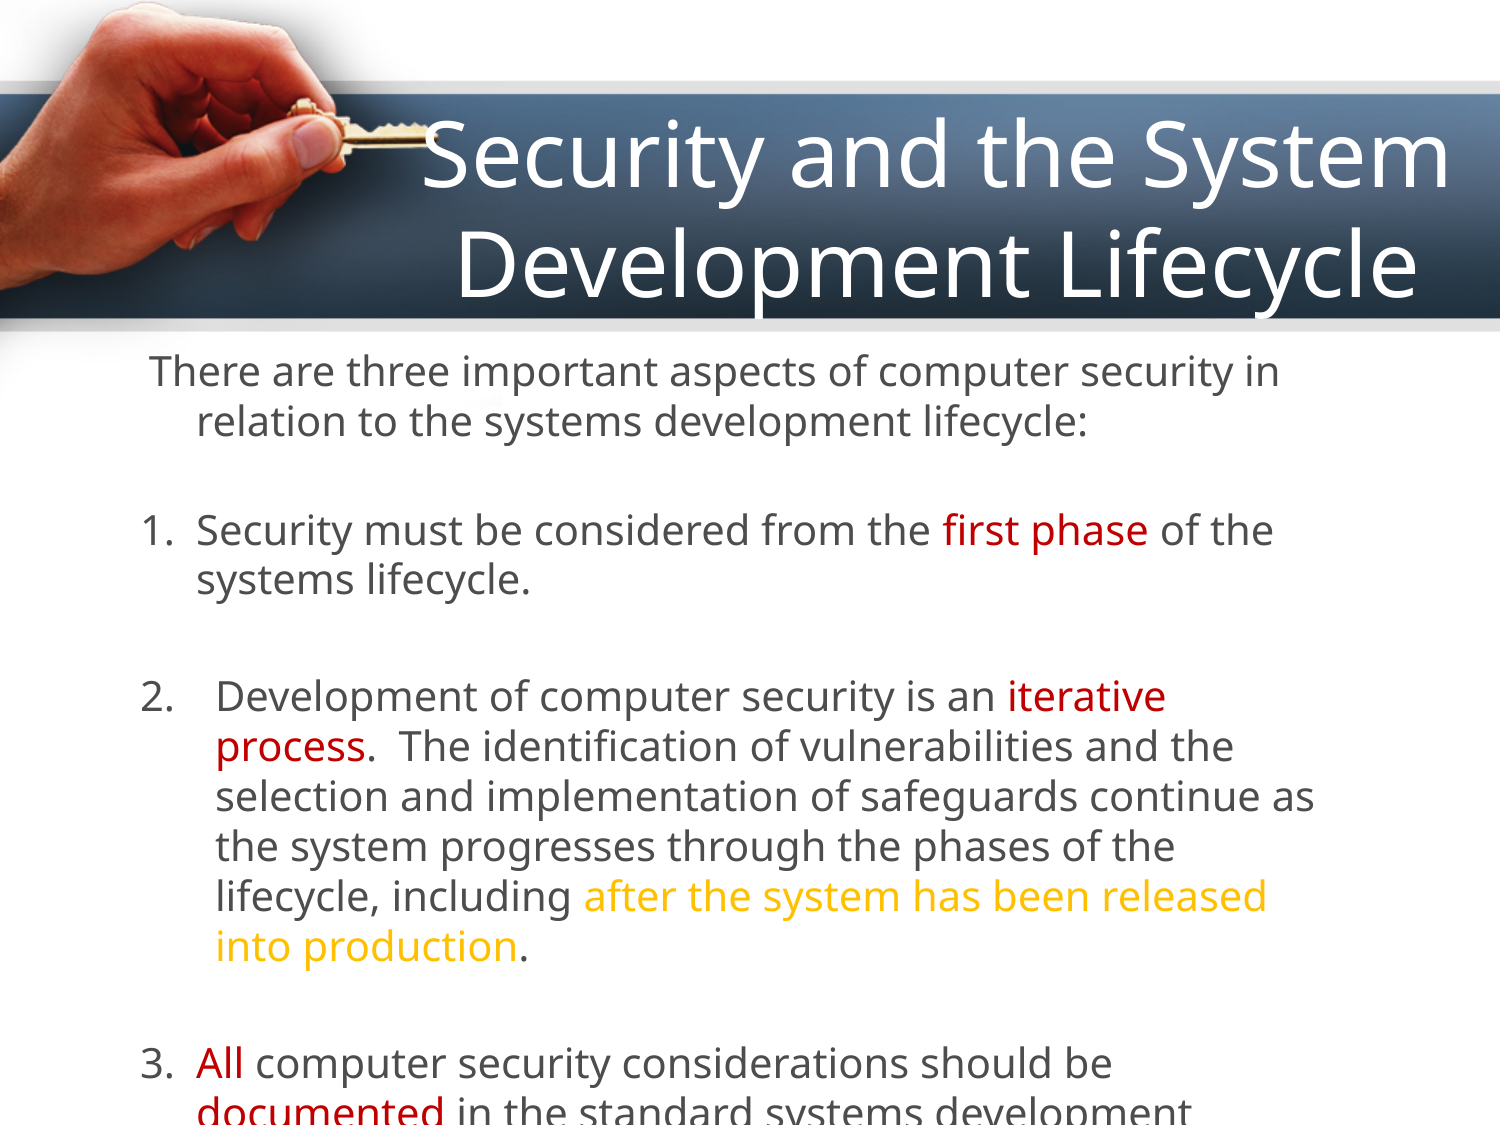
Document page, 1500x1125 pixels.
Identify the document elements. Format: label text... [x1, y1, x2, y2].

title Security and the System Development Lifecycle [374, 99, 1500, 313]
list There are three important aspects of computer security in relation to the systems development lifecycle: Security must be considered from the first phase of the systems lifecycle. Development of computer security is an iterative process. The identification of vulnerabilities and the selection and implementation of safeguards continue as the system progresses through the phases of the lifecycle, including after the system has been released into production. 3. All computer security considerations should be documented in the standard systems development lifecycle documents. [124, 337, 1351, 1125]
picture [0, 0, 1500, 1125]
